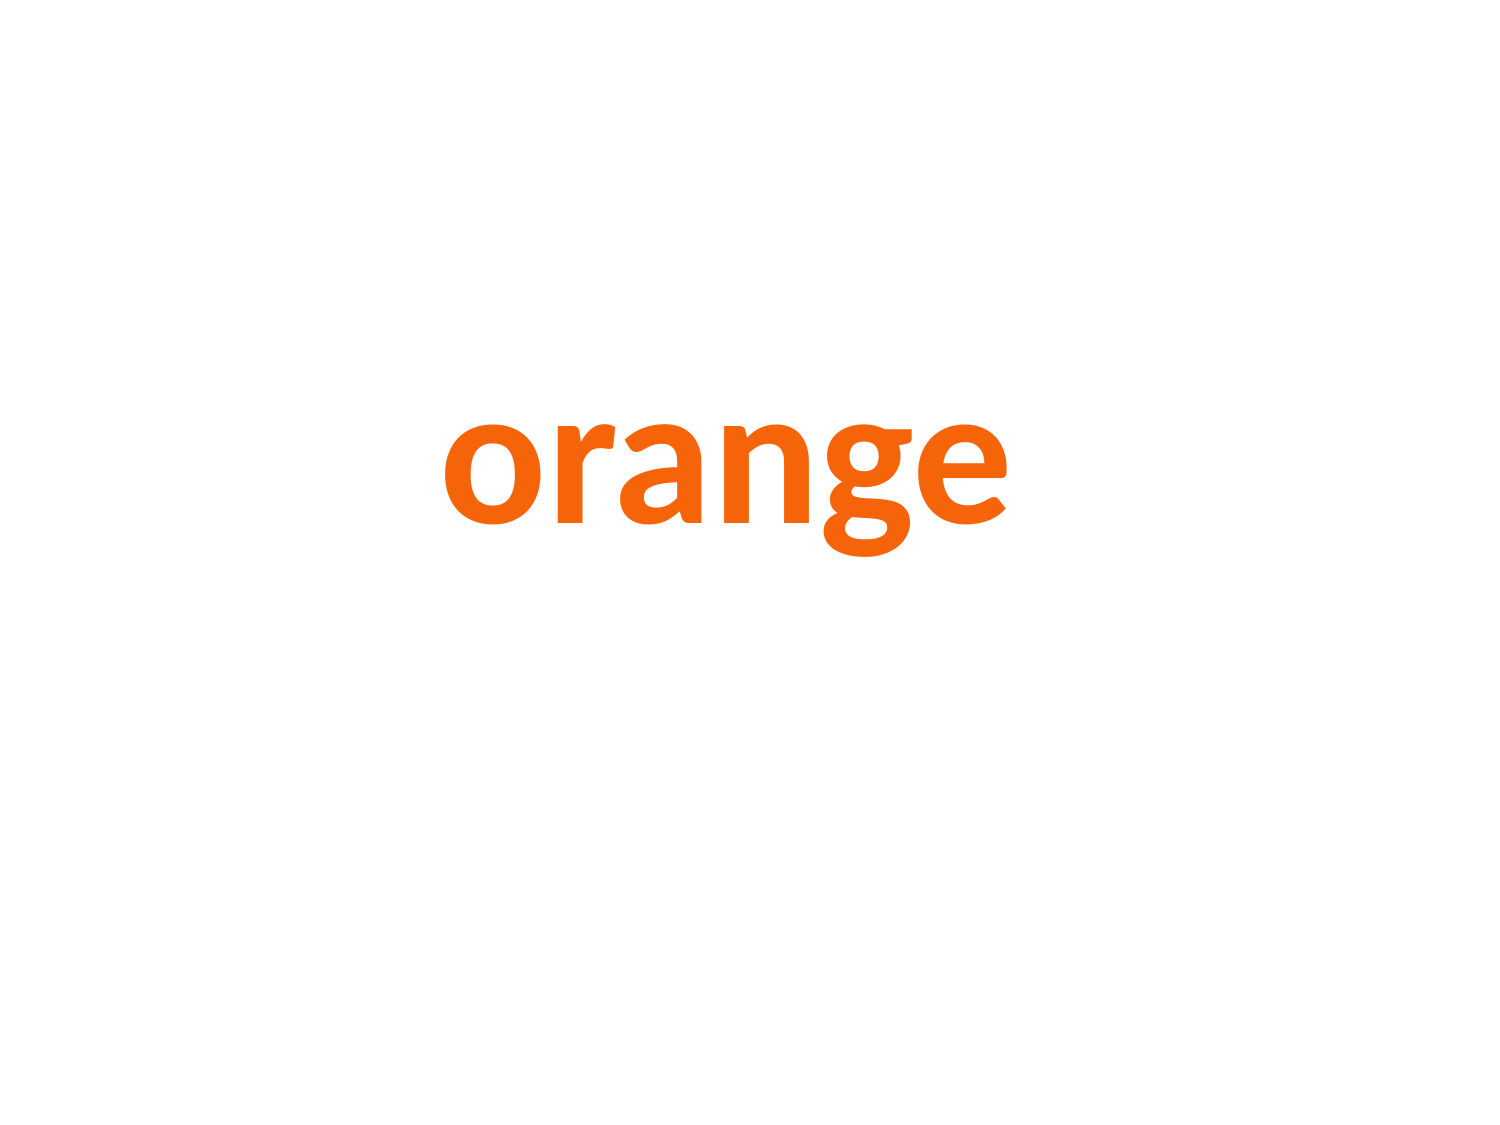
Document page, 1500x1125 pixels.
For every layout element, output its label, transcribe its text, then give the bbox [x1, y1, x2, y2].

text_box orange [222, 316, 1231, 572]
